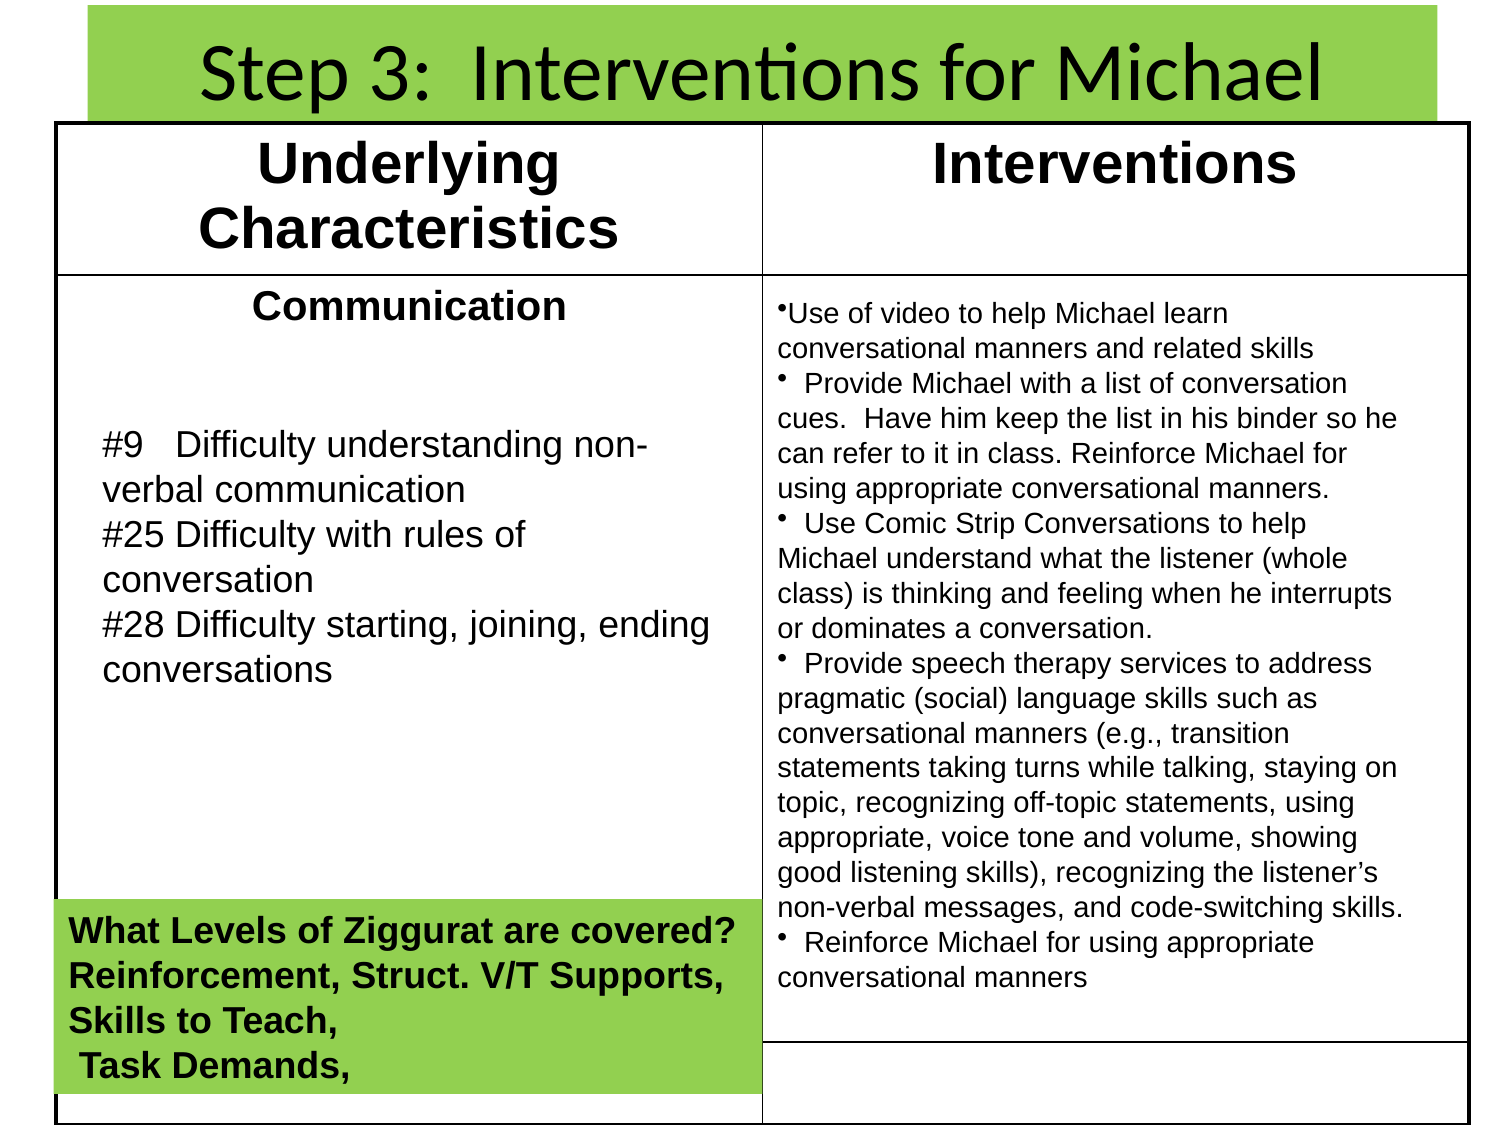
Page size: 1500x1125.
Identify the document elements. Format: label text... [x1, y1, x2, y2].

text_box What Levels of Ziggurat are covered? Reinforcement, Struct. V/T Supports, Skills to Teach, Task Demands, [53, 899, 763, 1094]
table_cell Communication [58, 276, 762, 899]
title Step 3: Interventions for Michael [87, 5, 1438, 121]
table_header Underlying Characteristics [58, 125, 762, 274]
text_box #9 Difficulty understanding non-verbal communication #25 Difficulty with rules of conversation #28 Difficulty starting, joining, ending conversations [87, 412, 738, 788]
text_box Use of video to help Michael learn conversational manners and related skills Provide Michael with a list of conversation cues. Have him keep the list in his binder so he can refer to it in class. Reinforce Michael for using appropriate conversational manners. Use Comic Strip Conversations to help Michael understand what the listener (whole class) is thinking and feeling when he interrupts or dominates a conversation. Provide speech therapy services to address pragmatic (social) language skills such as conversational manners (e.g., transition statements taking turns while talking, staying on topic, recognizing off-topic statements, using appropriate, voice tone and volume, showing good listening skills), recognizing the listener’s non-verbal messages, and code-switching skills. Reinforce Michael for using appropriate conversational manners [762, 286, 1425, 1125]
table_cell [58, 1094, 762, 1123]
table_cell [1425, 1043, 1467, 1123]
table_header Interventions [763, 125, 1467, 274]
table_cell [763, 276, 1467, 1041]
